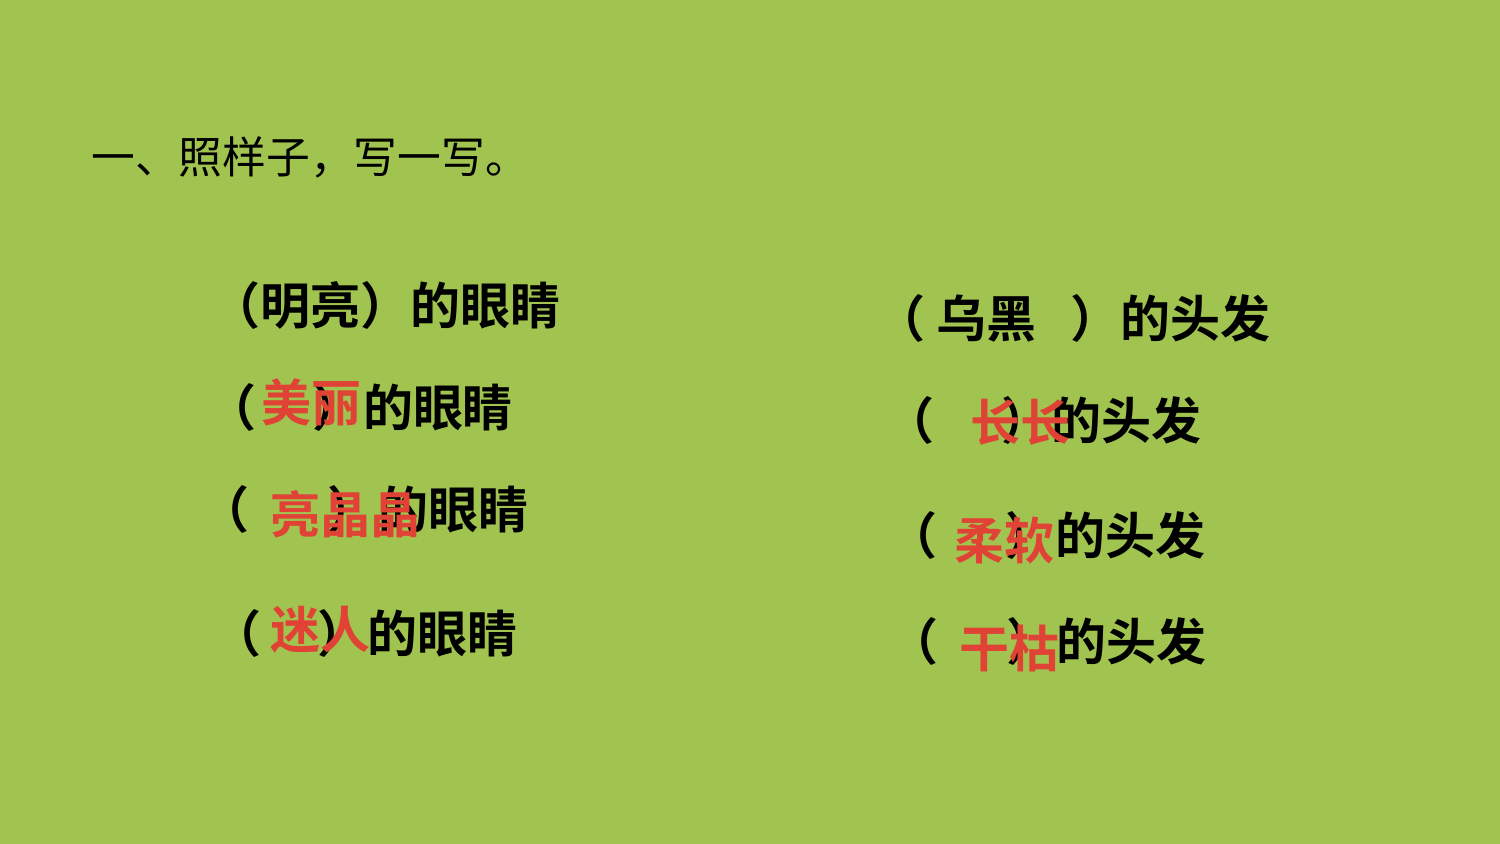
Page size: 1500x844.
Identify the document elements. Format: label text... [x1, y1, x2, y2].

text_box （ ）的眼睛 [200, 596, 631, 668]
text_box 亮晶晶 [258, 477, 456, 549]
text_box （ ）的眼睛 [195, 370, 687, 442]
text_box 长长 [959, 385, 1115, 457]
text_box 迷人 [259, 593, 415, 665]
text_box （ 乌黑 ）的头发 [864, 281, 1415, 354]
text_box 美丽 [250, 365, 406, 438]
text_box 柔软 [942, 503, 1098, 575]
text_box （ ）的头发 [877, 604, 1400, 676]
text_box 干枯 [948, 612, 1104, 684]
text_box 一、照样子，写一写。 [79, 124, 951, 188]
text_box （ ）的眼睛 [187, 473, 739, 545]
text_box （ ）的头发 [873, 383, 1374, 455]
text_box （ ）的头发 [876, 498, 1386, 570]
text_box （明亮）的眼睛 [198, 268, 575, 340]
